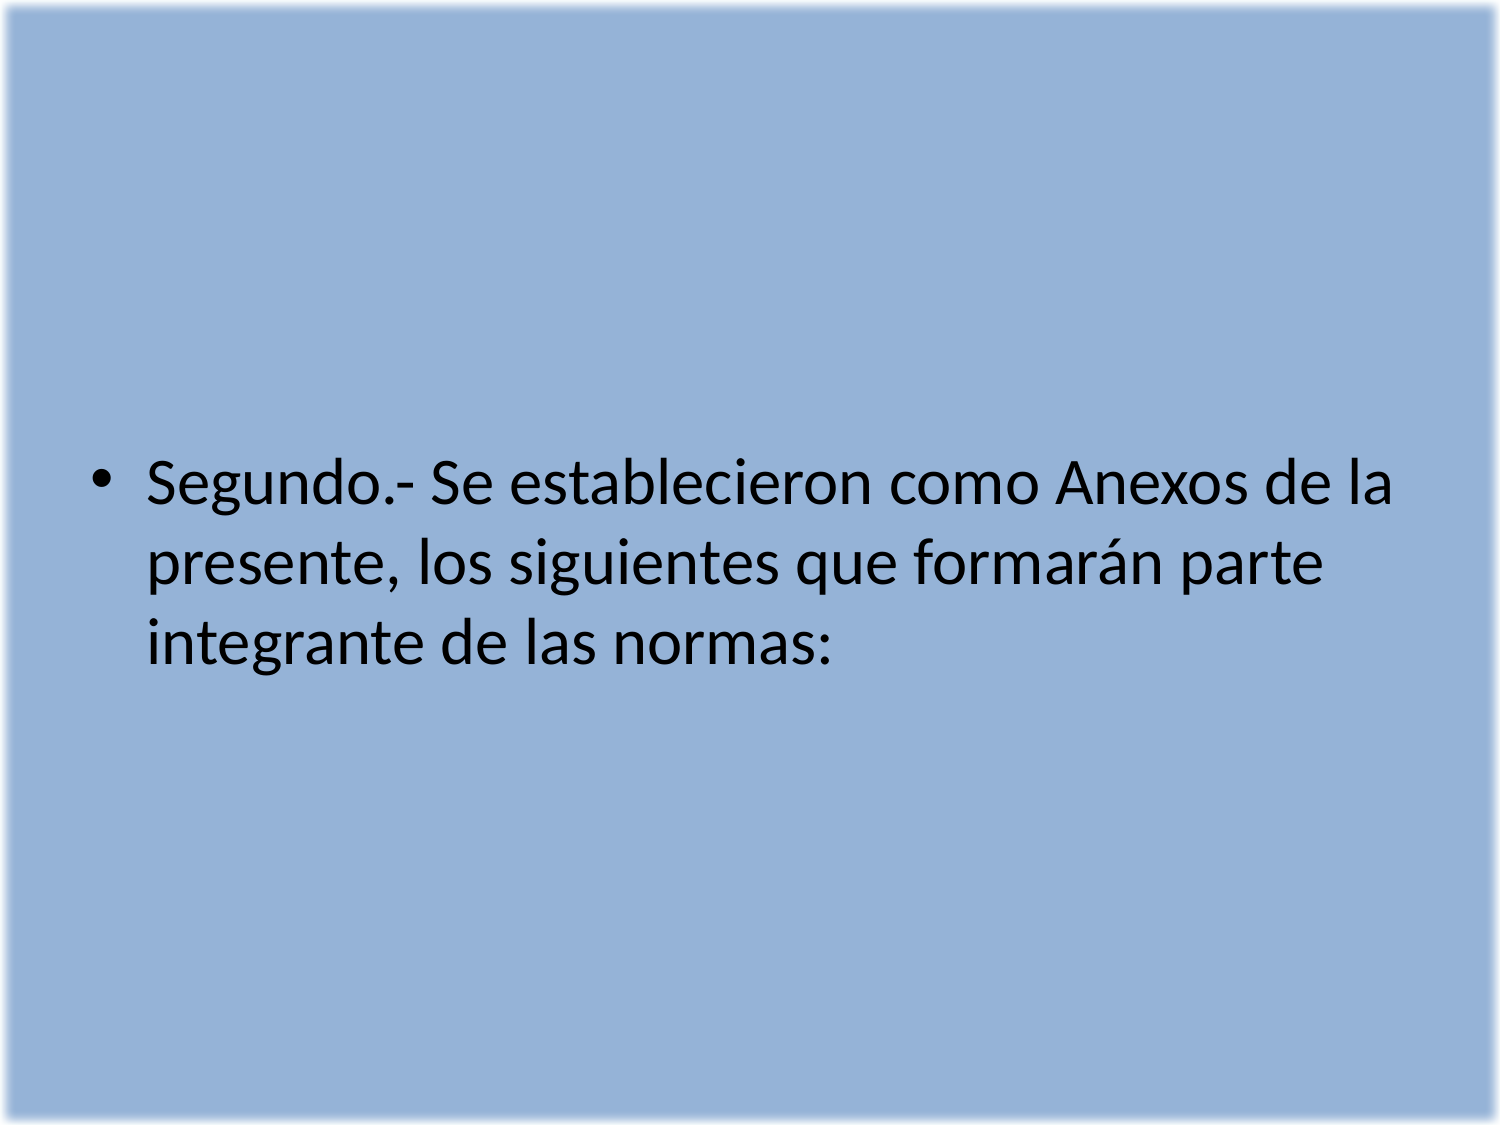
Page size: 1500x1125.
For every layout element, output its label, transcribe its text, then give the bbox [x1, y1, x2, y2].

text_box [14, 14, 1487, 1112]
list Segundo.- Se establecieron como Anexos de la presente, los siguientes que formarán parte integrante de las normas: [75, 430, 1425, 695]
